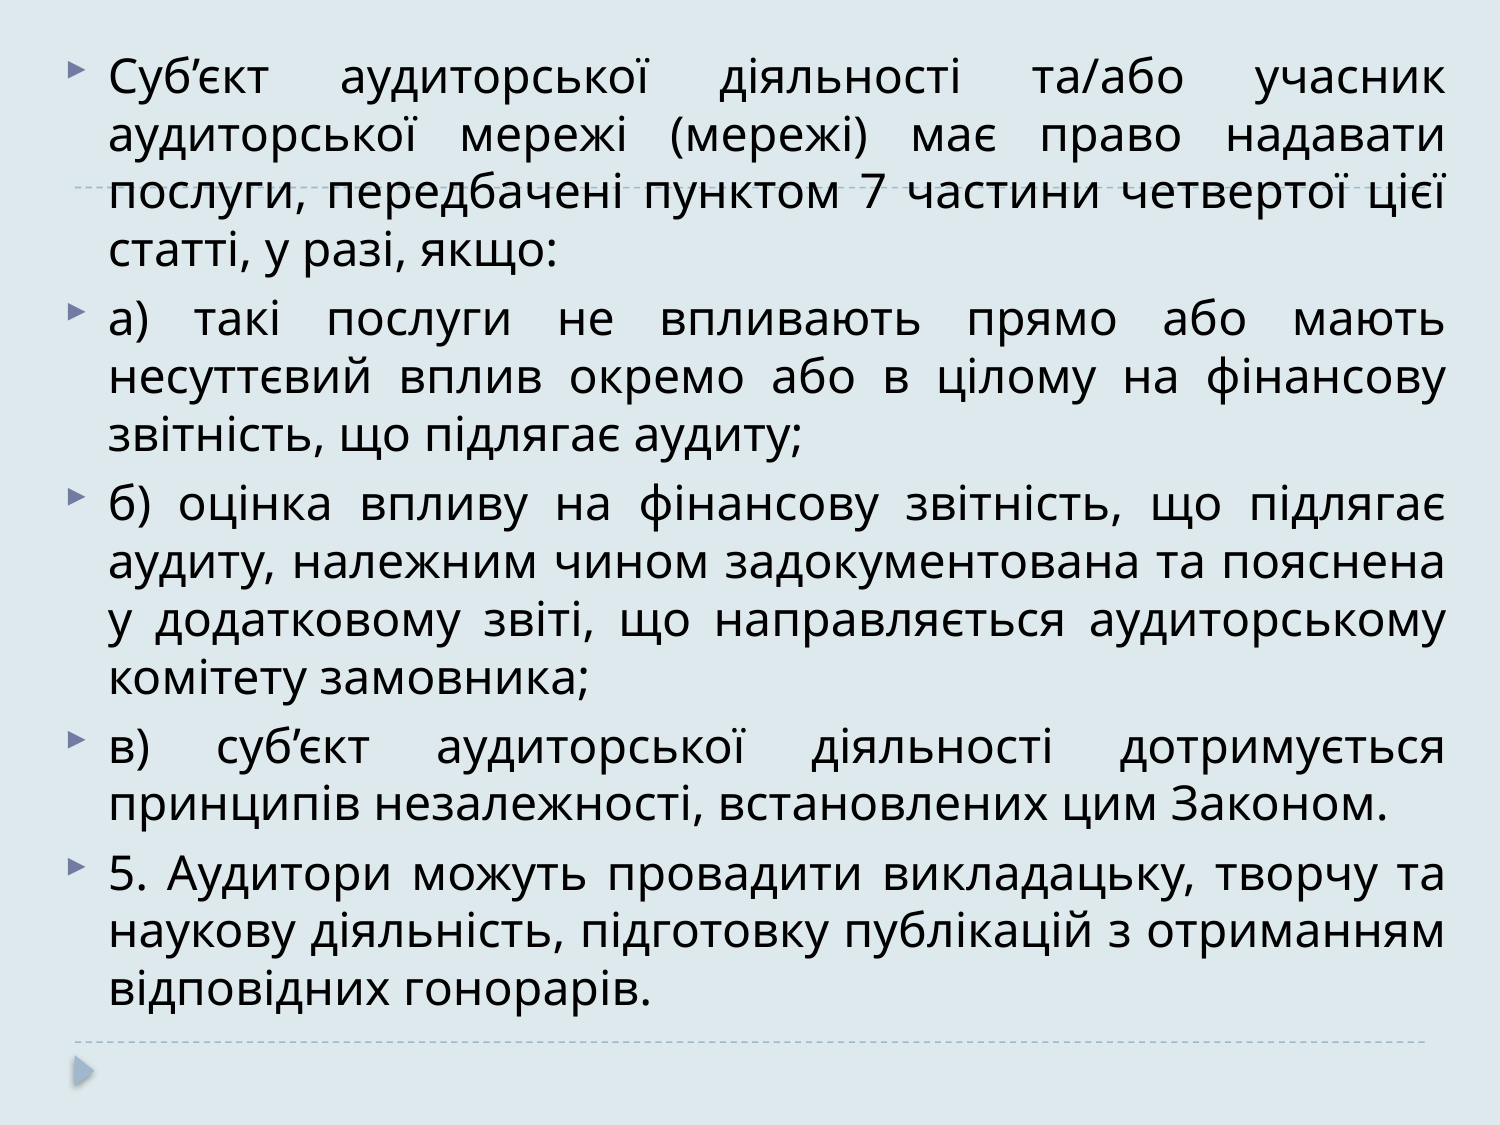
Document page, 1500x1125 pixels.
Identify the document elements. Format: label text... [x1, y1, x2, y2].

list Суб’єкт аудиторської діяльності та/або учасник аудиторської мережі (мережі) має право надавати послуги, передбачені пунктом 7 частини четвертої цієї статті, у разі, якщо: а) такі послуги не впливають прямо або мають несуттєвий вплив окремо або в цілому на фінансову звітність, що підлягає аудиту; б) оцінка впливу на фінансову звітність, що підлягає аудиту, належним чином задокументована та пояснена у додатковому звіті, що направляється аудиторському комітету замовника; в) суб’єкт аудиторської діяльності дотримується принципів незалежності, встановлених цим Законом. 5. Аудитори можуть провадити викладацьку, творчу та наукову діяльність, підготовку публікацій з отриманням відповідних гонорарів. [50, 37, 1463, 1038]
